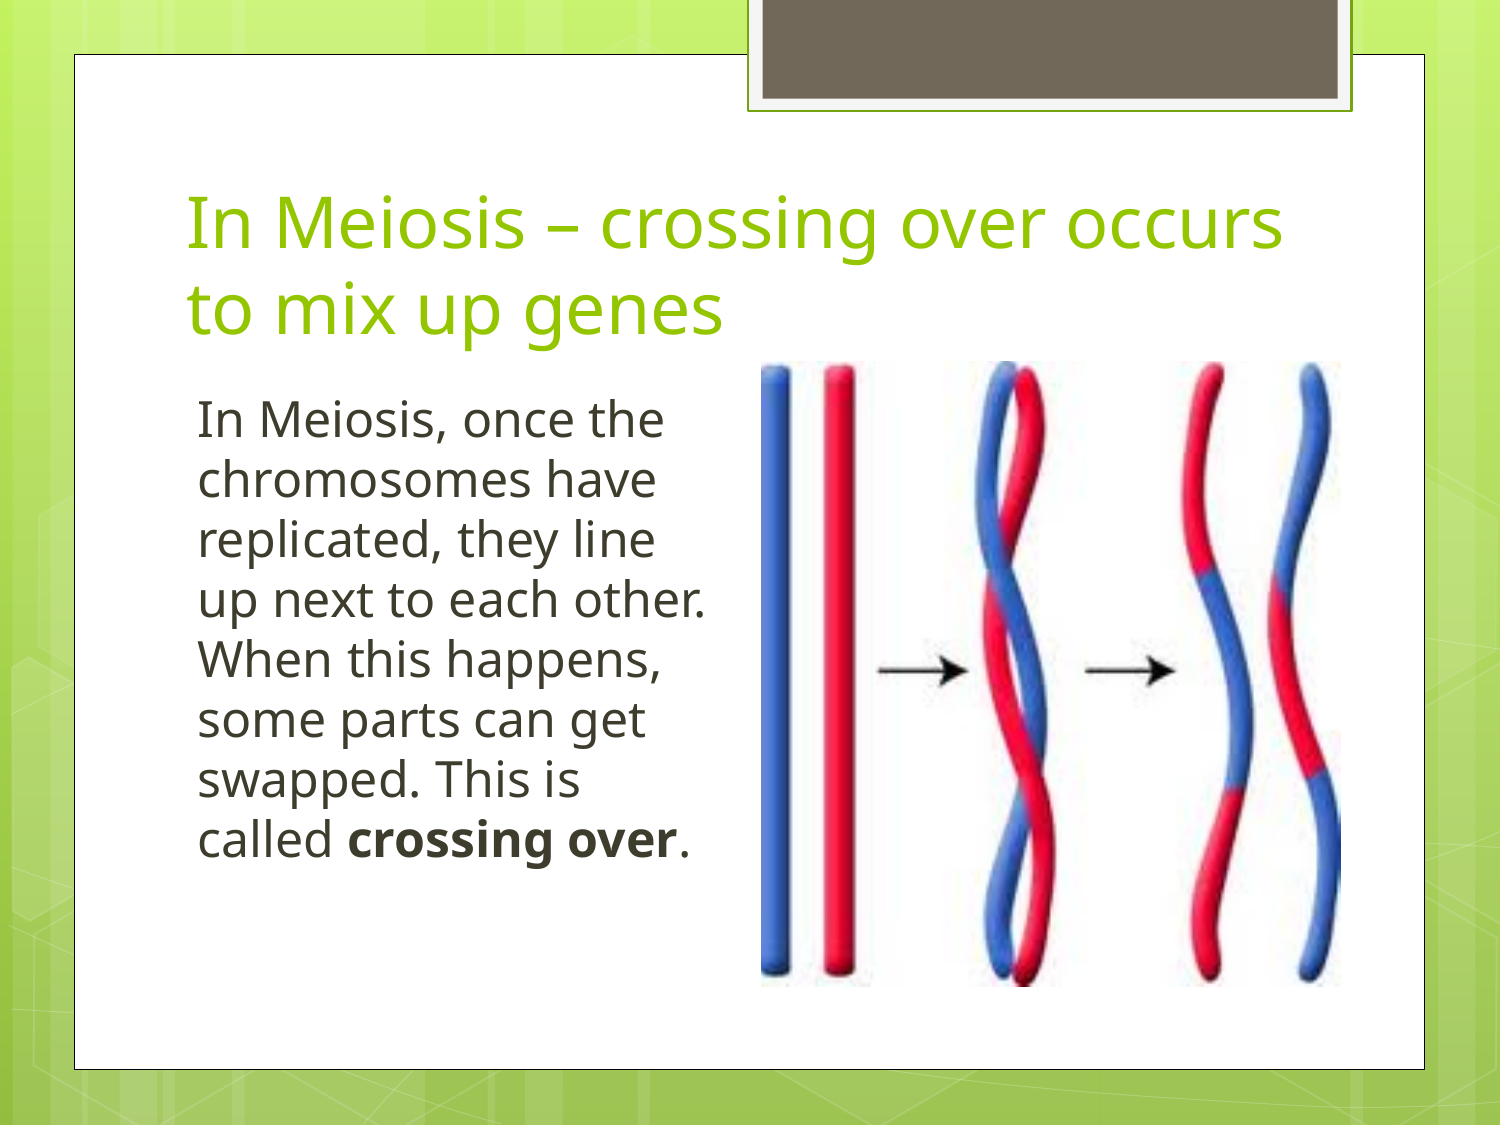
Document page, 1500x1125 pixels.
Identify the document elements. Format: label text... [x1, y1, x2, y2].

list In Meiosis, once the chromosomes have replicated, they line up next to each other. When this happens, some parts can get swapped. This is called crossing over. [171, 379, 732, 953]
title In Meiosis – crossing over occurs to mix up genes [171, 168, 1324, 357]
picture [761, 361, 1341, 987]
